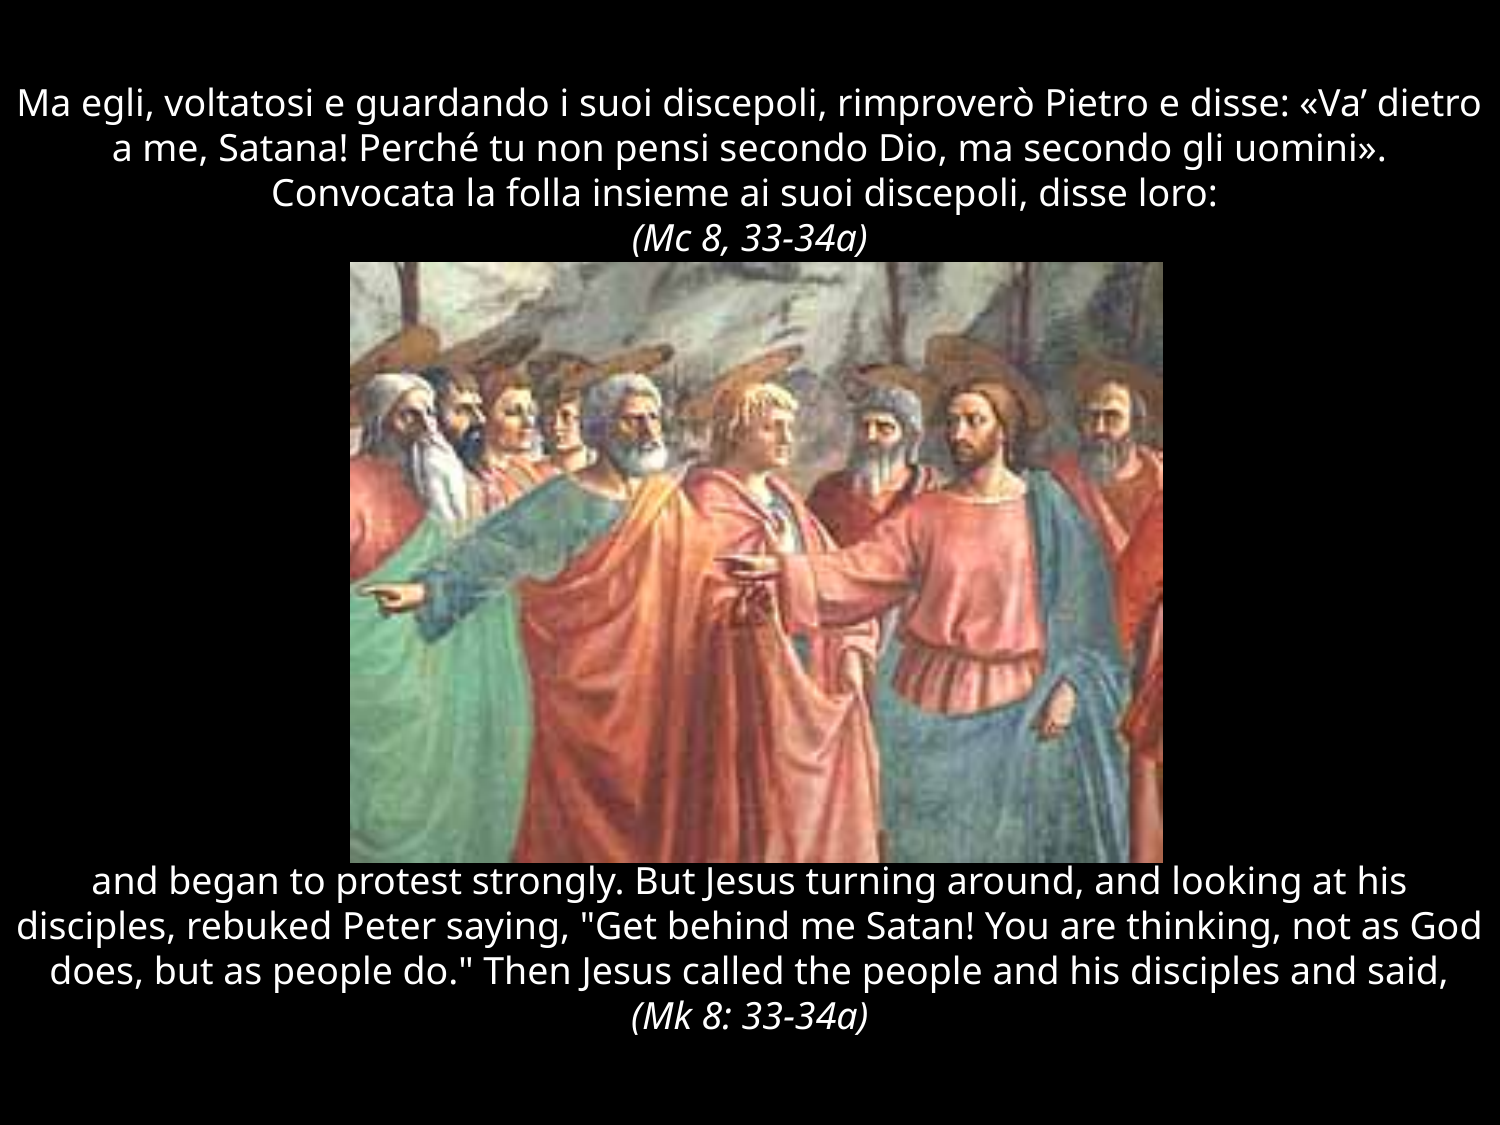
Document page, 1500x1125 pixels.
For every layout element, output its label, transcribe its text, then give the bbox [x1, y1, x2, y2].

text_box and began to protest strongly. But Jesus turning around, and looking at his disciples, rebuked Peter saying, "Get behind me Satan! You are thinking, not as God does, but as people do." Then Jesus called the people and his disciples and said, (Mk 8: 33-34a) [0, 849, 1500, 1045]
picture [349, 262, 1163, 863]
title Ma egli, voltatosi e guardando i suoi discepoli, rimproverò Pietro e disse: «Va’ dietro a me, Satana! Perché tu non pensi secondo Dio, ma secondo gli uomini». Convocata la folla insieme ai suoi discepoli, disse loro: (Mc 8, 33-34a) [0, 75, 1500, 263]
